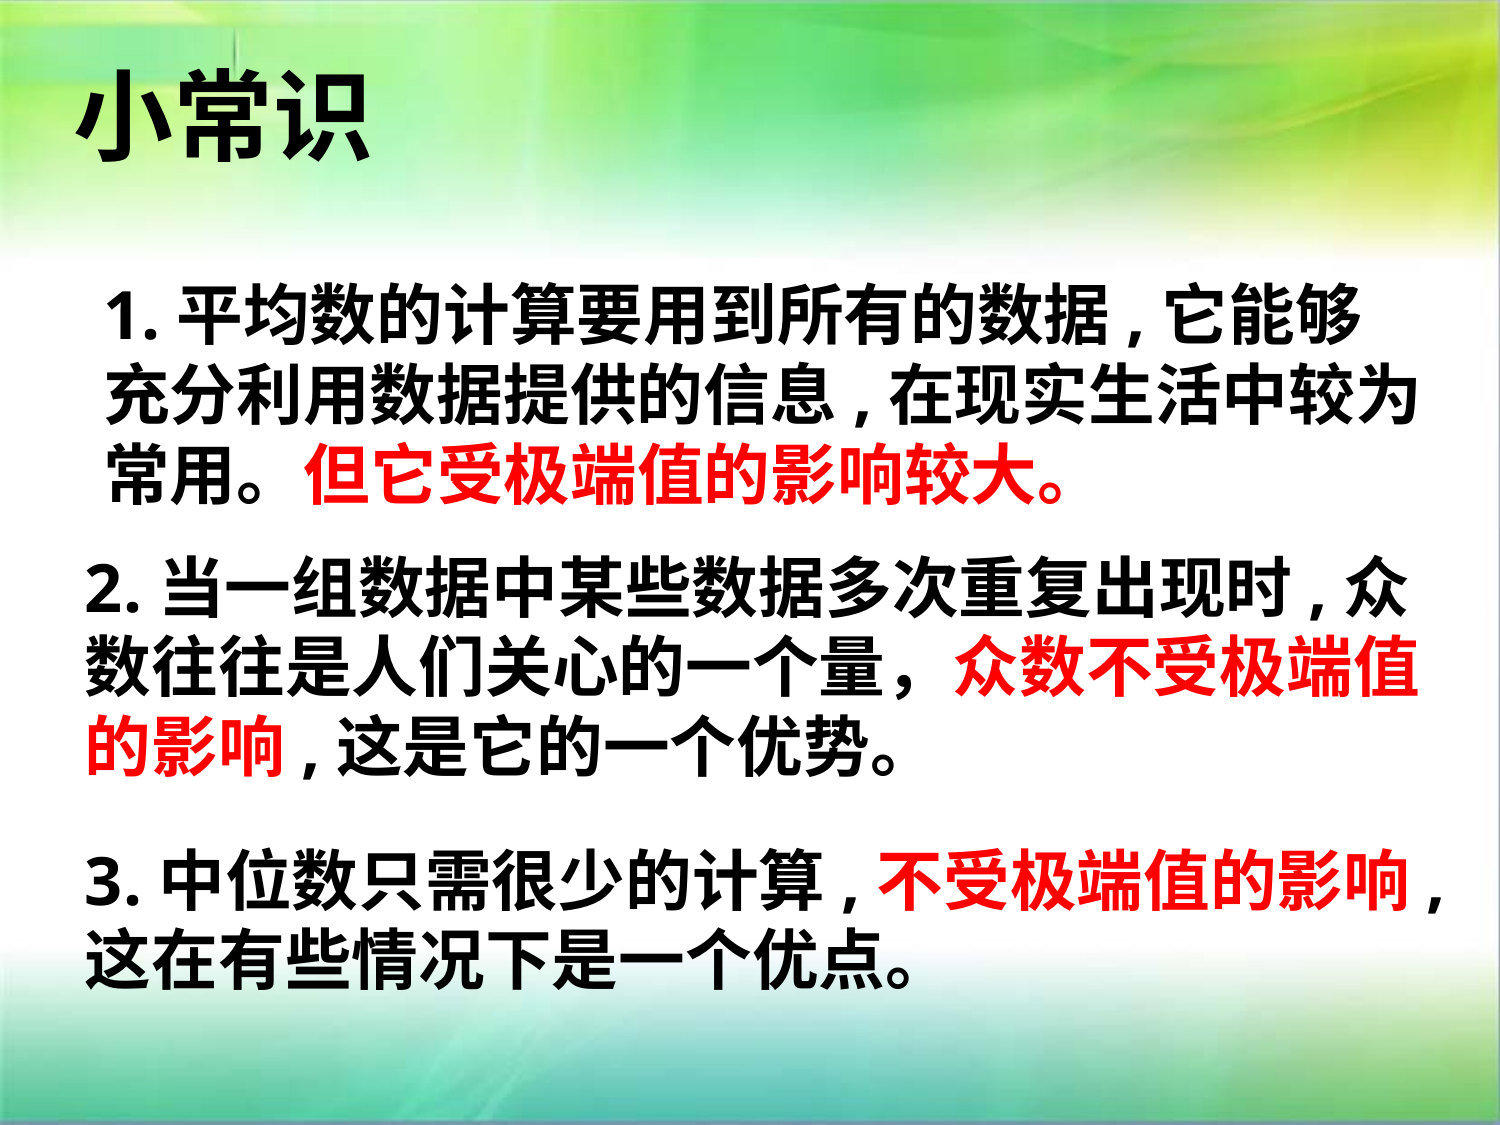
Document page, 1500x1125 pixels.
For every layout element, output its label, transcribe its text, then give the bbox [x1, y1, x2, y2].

picture [0, 0, 1500, 1125]
text_box 3.中位数只需很少的计算,不受极端值的影响,这在有些情况下是一个优点。 [70, 830, 1500, 1006]
text_box 小常识 [58, 45, 493, 187]
text_box 2.当一组数据中某些数据多次重复出现时,众数往往是人们关心的一个量，众数不受极端值的影响,这是它的一个优势。 [70, 537, 1454, 793]
text_box 1.平均数的计算要用到所有的数据,它能够充分利用数据提供的信息,在现实生活中较为常用。但它受极端值的影响较大。 [88, 265, 1439, 537]
